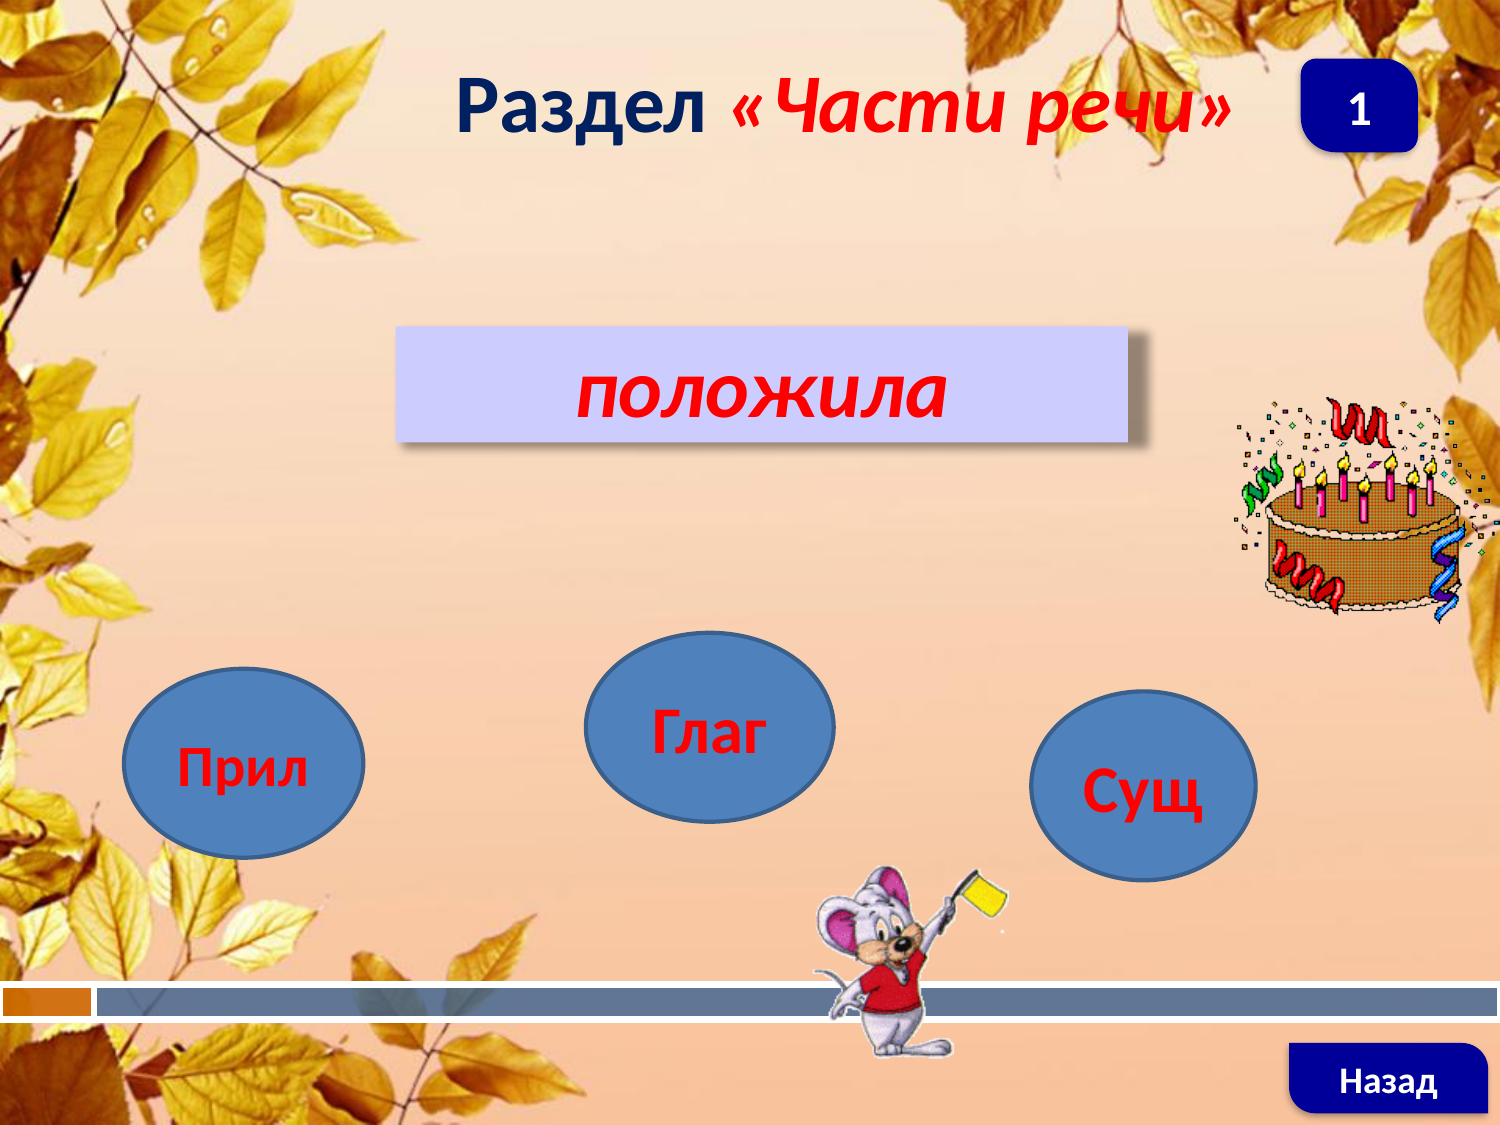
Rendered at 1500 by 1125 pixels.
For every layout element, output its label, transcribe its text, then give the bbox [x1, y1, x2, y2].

text_box 1 [1300, 58, 1418, 153]
text_box [1014, 982, 1500, 1022]
text_box [0, 982, 92, 1022]
picture [0, 0, 1500, 1125]
text_box Прил [121, 666, 366, 860]
text_box Раздел «Части речи» [430, 46, 1266, 153]
text_box Сущ [1029, 689, 1258, 883]
text_box Глаг [583, 630, 836, 824]
list положила [395, 326, 1129, 443]
text_box [92, 982, 791, 1022]
text_box Назад [1289, 1042, 1489, 1114]
